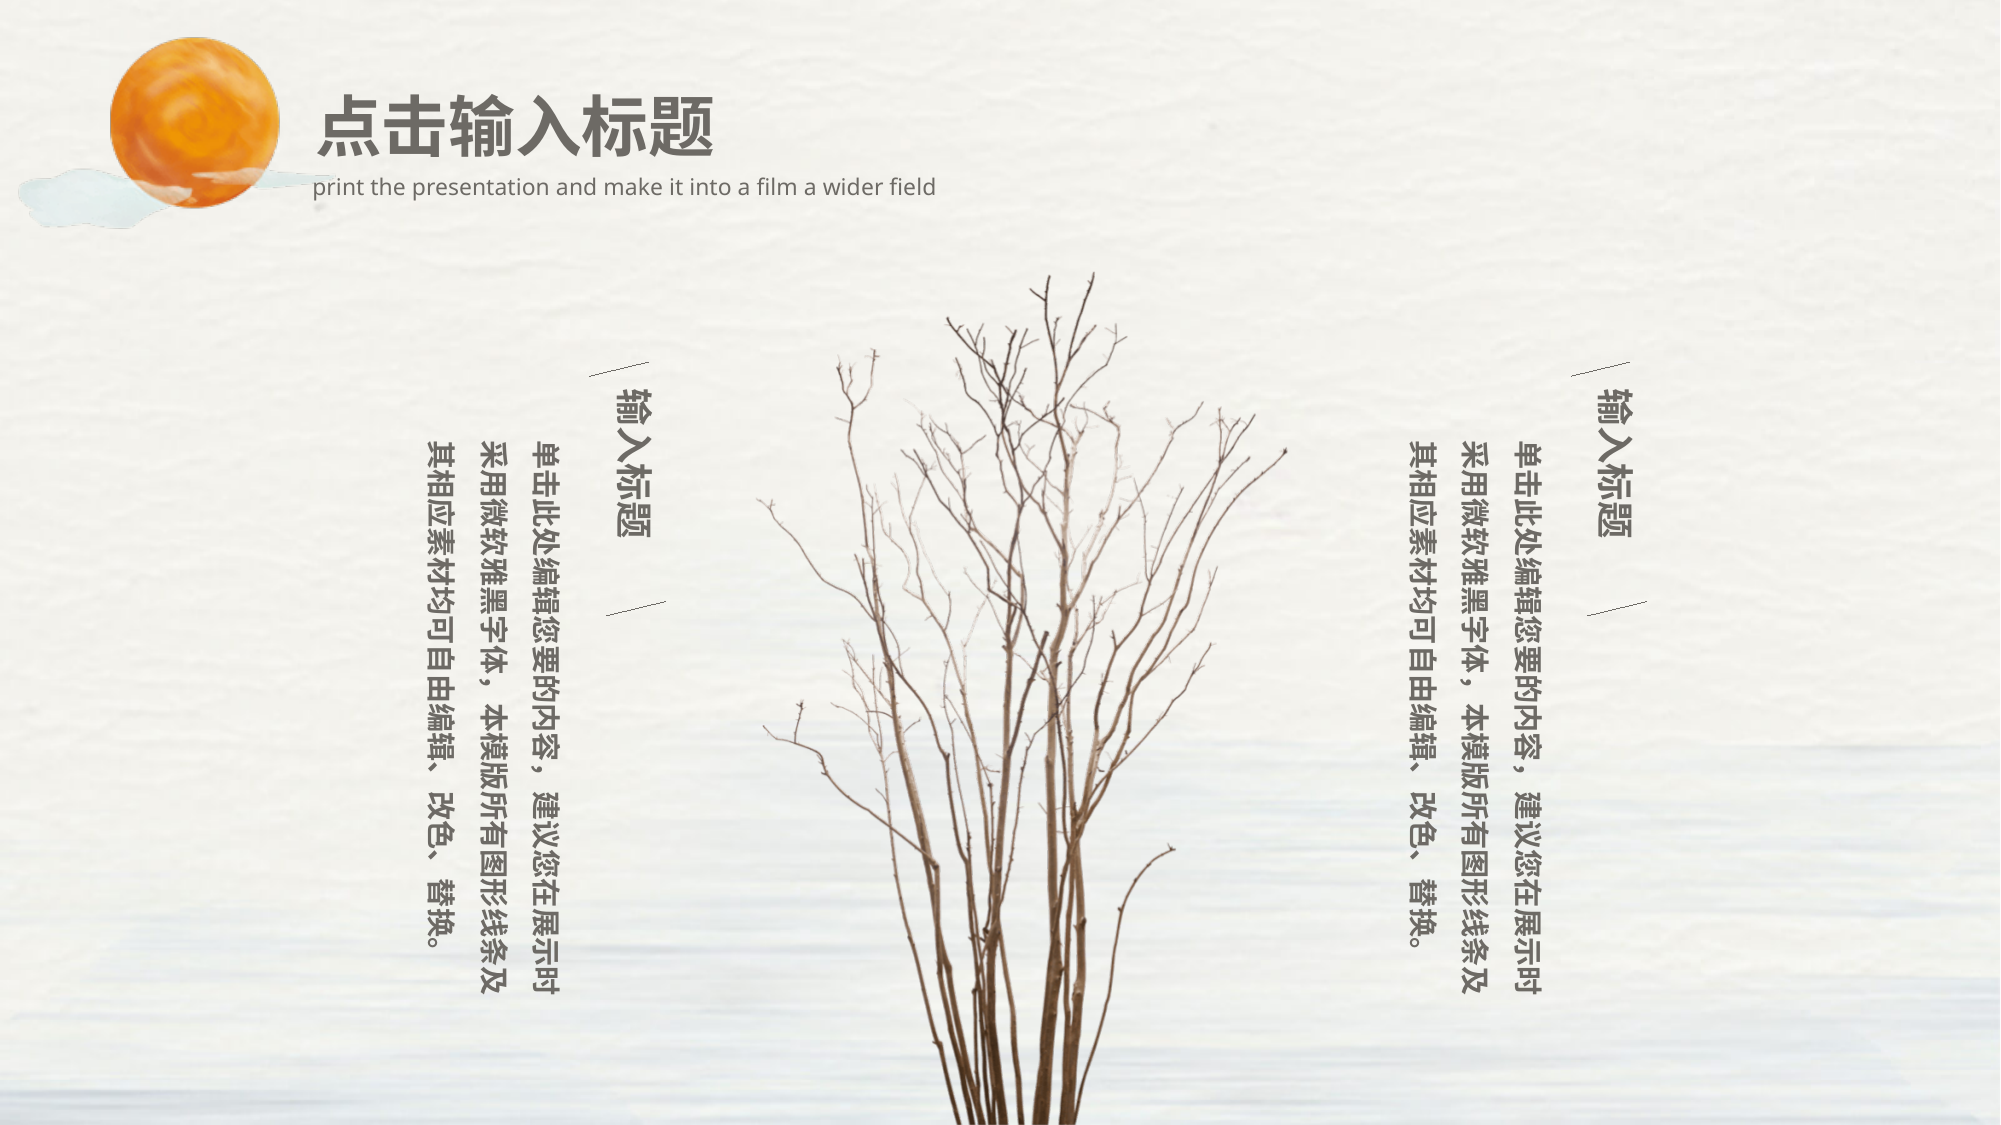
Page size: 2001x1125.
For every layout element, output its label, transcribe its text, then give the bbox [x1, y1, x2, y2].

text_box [589, 361, 666, 616]
text_box 点击输入标题 [384, 76, 731, 165]
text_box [1571, 361, 1647, 616]
picture [0, 0, 2001, 1125]
text_box 单击此处编辑您要的内容，建议您在展示时采用微软雅黑字体，本模版所有图形线条及其相应素材均可自由编辑、改色、替换。 [400, 425, 590, 1035]
text_box print the presentation and make it into a film a wider field [384, 165, 1025, 208]
text_box 单击此处编辑您要的内容，建议您在展示时采用微软雅黑字体，本模版所有图形线条及其相应素材均可自由编辑、改色、替换。 [1381, 425, 1571, 1035]
